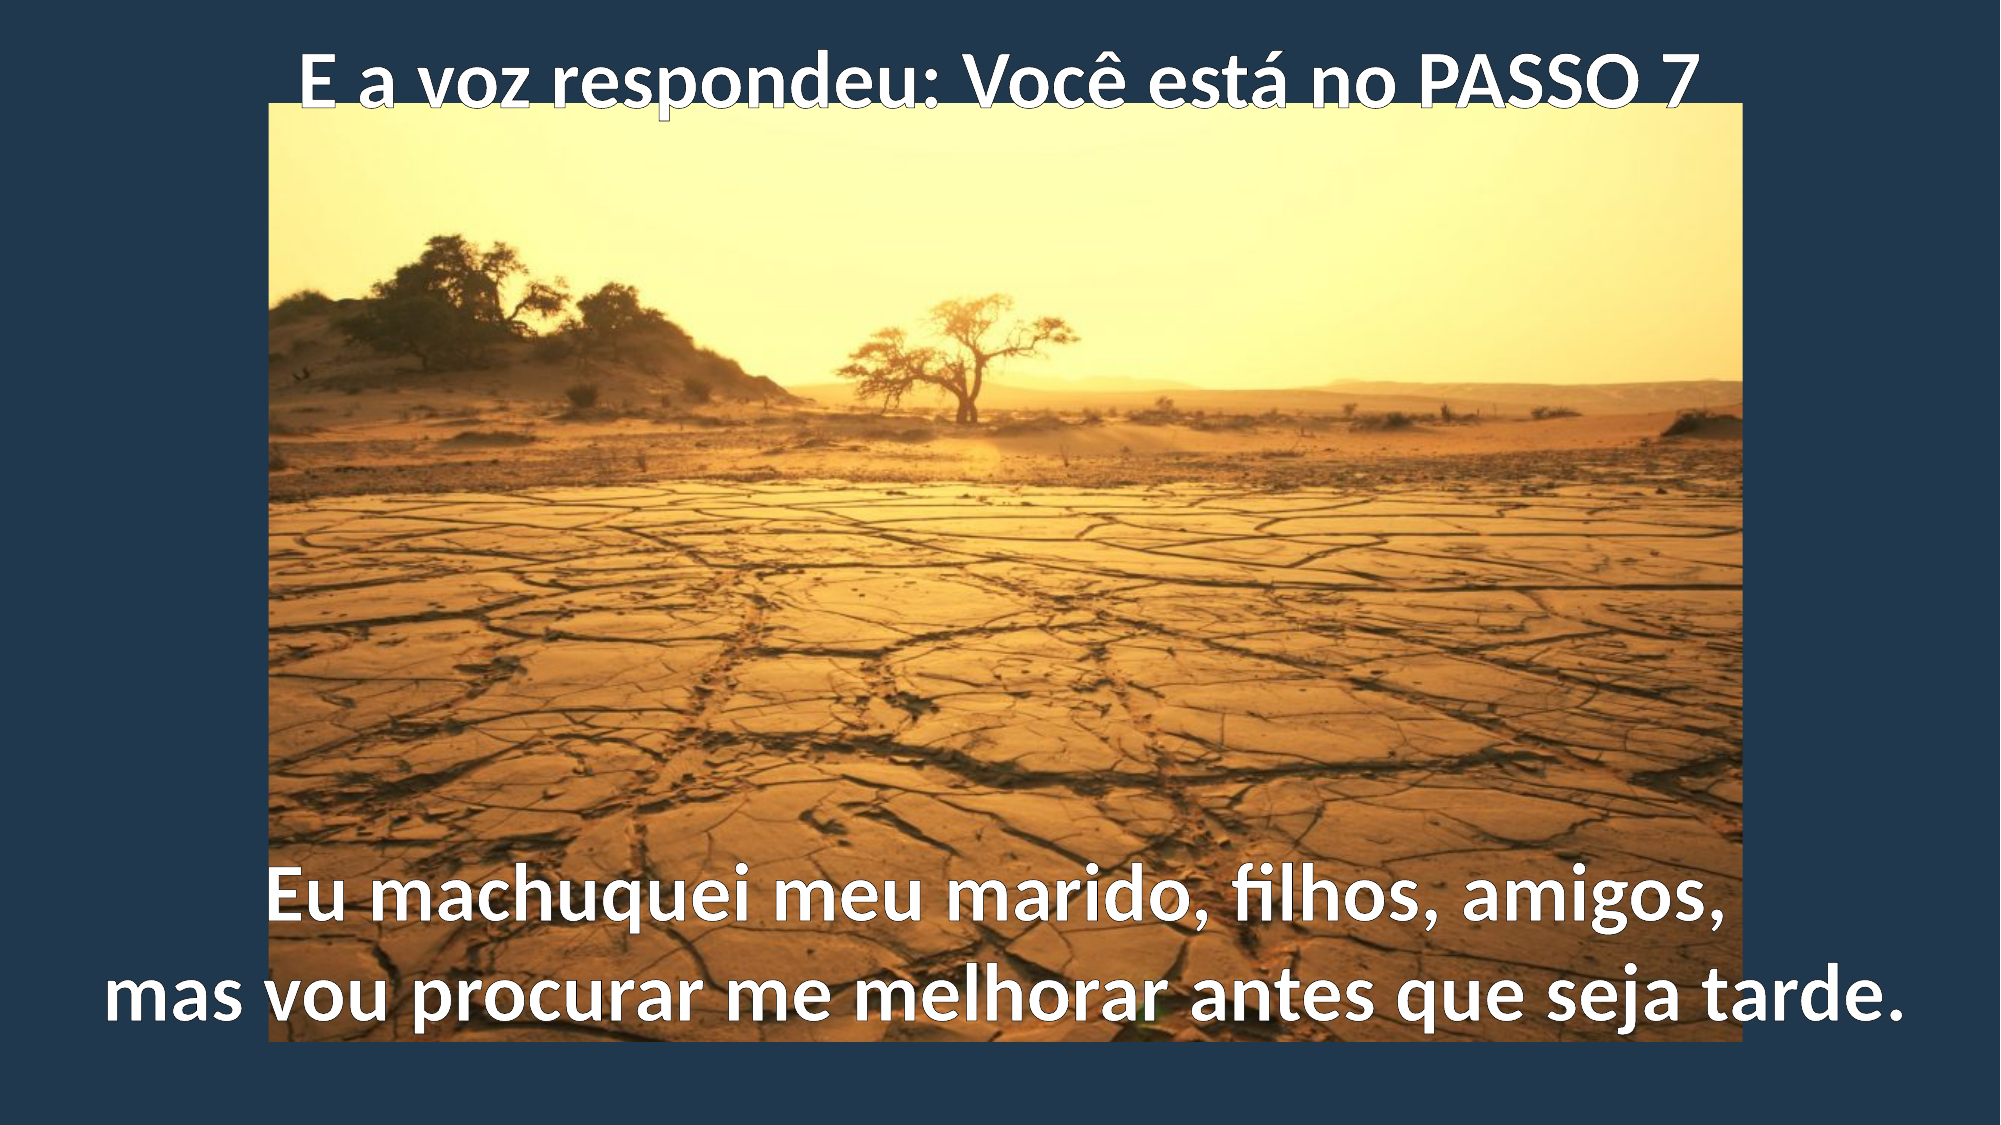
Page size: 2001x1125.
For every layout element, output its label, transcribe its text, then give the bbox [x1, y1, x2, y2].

picture [268, 103, 1743, 1042]
text_box Eu machuquei meu marido, filhos, amigos, mas vou procurar me melhorar antes que seja tarde. [11, 830, 2000, 1045]
text_box E a voz respondeu: Você está no PASSO 7 [211, 17, 1789, 132]
